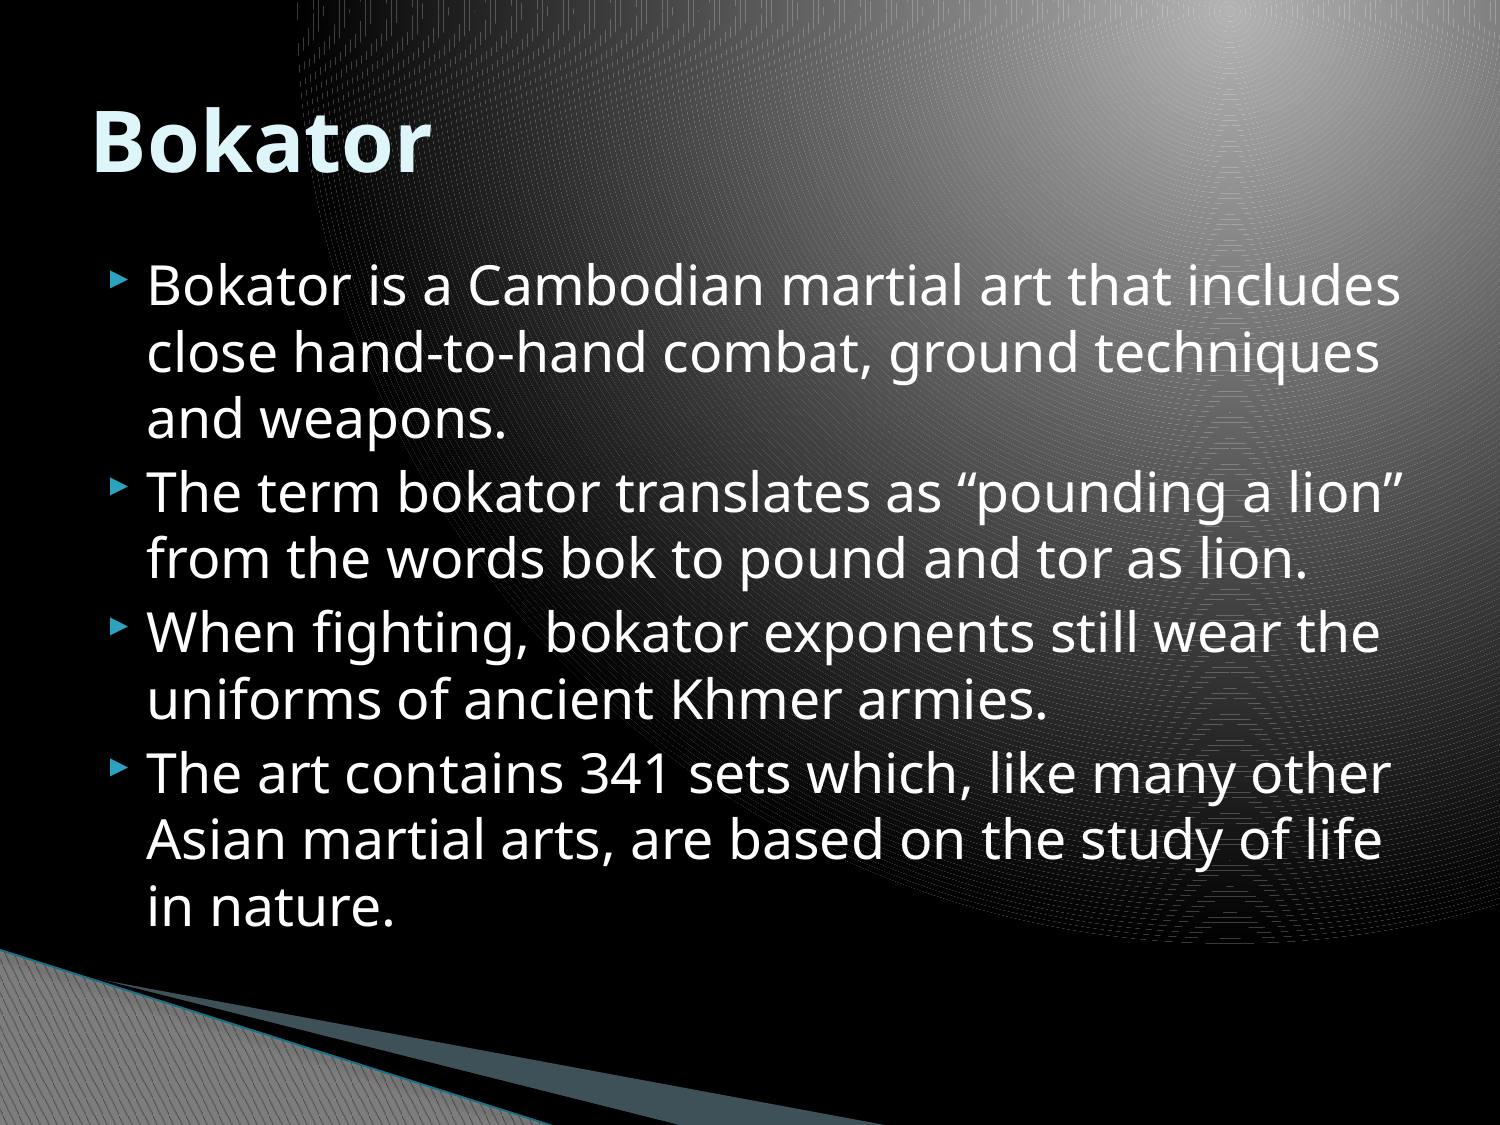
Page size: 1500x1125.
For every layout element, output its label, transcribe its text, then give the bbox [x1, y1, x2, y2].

list Bokator is a Cambodian martial art that includes close hand-to-hand combat, ground techniques and weapons. The term bokator translates as “pounding a lion” from the words bok to pound and tor as lion. When fighting, bokator exponents still wear the uniforms of ancient Khmer armies. The art contains 341 sets which, like many other Asian martial arts, are based on the study of life in nature. [75, 243, 1425, 986]
title Bokator [75, 45, 1425, 233]
picture [0, 952, 543, 1125]
